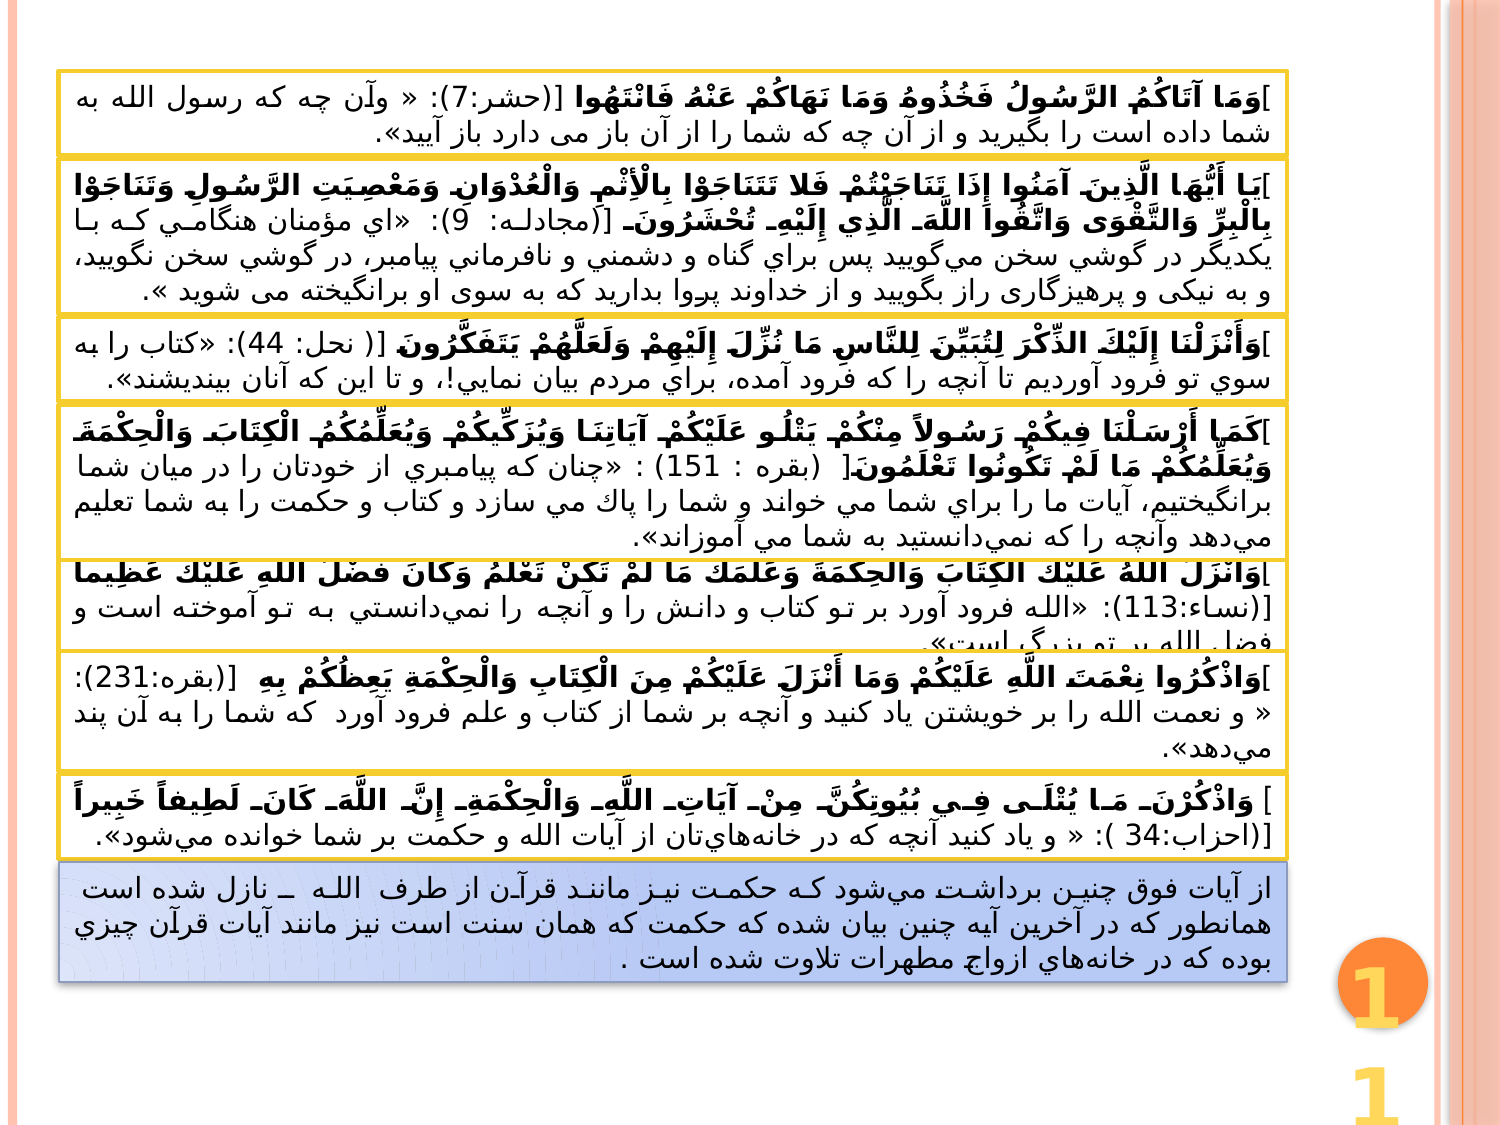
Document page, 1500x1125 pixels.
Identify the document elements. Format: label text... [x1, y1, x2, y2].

text_box ]وَأَنْزَلْنَا إِلَيْكَ الذِّكْرَ لِتُبَيِّنَ لِلنَّاسِ مَا نُزِّلَ إِلَيْهِمْ وَلَعَلَّهُمْ يَتَفَكَّرُونَ [( نحل: 44): «كتاب را به سوي تو فرود آورديم تا آنچه را كه فرود آمده، براي مردم بيان نمايي!، و تا اين كه آنان بينديشند». [56, 315, 1289, 404]
text_box ]وَاذْكُرُوا نِعْمَتَ اللَّهِ عَلَيْكُمْ وَمَا أَنْزَلَ عَلَيْكُمْ مِنَ الْكِتَابِ وَالْحِكْمَةِ يَعِظُكُمْ بِهِ [(بقره:231): « و نعمت الله را بر خويشتن ياد كنيد و آنچه بر شما از كتاب و علم فرود آورد كه شما را به آن پند مي‌دهد». [56, 649, 1289, 773]
text_box ] وَاذْكُرْنَ مَا يُتْلَى فِي بُيُوتِكُنَّ مِنْ آيَاتِ اللَّهِ وَالْحِكْمَةِ إِنَّ اللَّهَ كَانَ لَطِيفاً خَبِيراً [(احزاب:34 ): « و ياد كنيد آنچه كه در خانه‌هاي‌تان از آيات الله و حكمت بر شما خوانده مي‌شود». [56, 773, 1289, 861]
text_box ]وَمَا آتَاكُمُ الرَّسُولُ فَخُذُوهُ وَمَا نَهَاكُمْ عَنْهُ فَانْتَهُوا [(حشر:7): « وآن چه که رسول الله به شما داده است را بگیرید و از آن چه که شما را از آن باز می دارد باز آیید». [56, 69, 1289, 158]
text_box ]كَمَا أَرْسَلْنَا فِيكُمْ رَسُولاً مِنْكُمْ يَتْلُو عَلَيْكُمْ آيَاتِنَا وَيُزَكِّيكُمْ وَيُعَلِّمُكُمُ الْكِتَابَ وَالْحِكْمَةَ وَيُعَلِّمُكُمْ مَا لَمْ تَكُونُوا تَعْلَمُونَ[ (بقره : 151) : «چنان كه پيامبري از خودتان را در ميان شما برانگيختيم، آيات ما را براي شما مي خواند و شما را پاك مي سازد و كتاب و حكمت را به شما تعليم مي‌دهد وآنچه را كه نمي‌دانستيد به شما مي آموزاند». [56, 404, 1289, 562]
text_box 11 [1313, 938, 1438, 1125]
text_box ]يَا أَيُّهَا الَّذِينَ آمَنُوا إِذَا تَنَاجَيْتُمْ فَلا تَتَنَاجَوْا بِالْأِثْمِ وَالْعُدْوَانِ وَمَعْصِيَتِ الرَّسُولِ وَتَنَاجَوْا بِالْبِرِّ وَالتَّقْوَى وَاتَّقُوا اللَّهَ الَّذِي إِلَيْهِ تُحْشَرُونَ [(مجادله: 9): «اي مؤمنان هنگامي كه با يكديگر در گوشي سخن مي‌گوييد پس براي گناه و دشمني و نافرماني پيامبر، در گوشي سخن نگوييد، و به نیکی و پرهیزگاری راز بگویید و از خداوند پروا بدارید که به سوی او برانگیخته می شوید ». [56, 158, 1289, 315]
text_box از آيات فوق چنين برداشت مي‌شود كه حكمت نيز مانند قرآن از طرف الله ـ نازل شده است همانطور كه در آخرين آيه چنين بيان شده كه حكمت كه همان سنت است نيز مانند آيات قرآن چيزي بوده كه در خانه‌هاي ازواج مطهرات تلاوت شده است . [58, 861, 1288, 983]
text_box ]وَأَنْزَلَ اللَّهُ عَلَيْكَ الْكِتَابَ وَالْحِكْمَةَ وَعَلَّمَكَ مَا لَمْ تَكُنْ تَعْلَمُ وَكَانَ فَضْلُ اللَّهِ عَلَيْكَ عَظِيماً [(نساء:113): «الله فرود آورد بر تو كتاب و دانش را و آنچه را نمي‌دانستي به تو آموخته است و فضل الله بر تو بزرگ است». [56, 562, 1289, 649]
